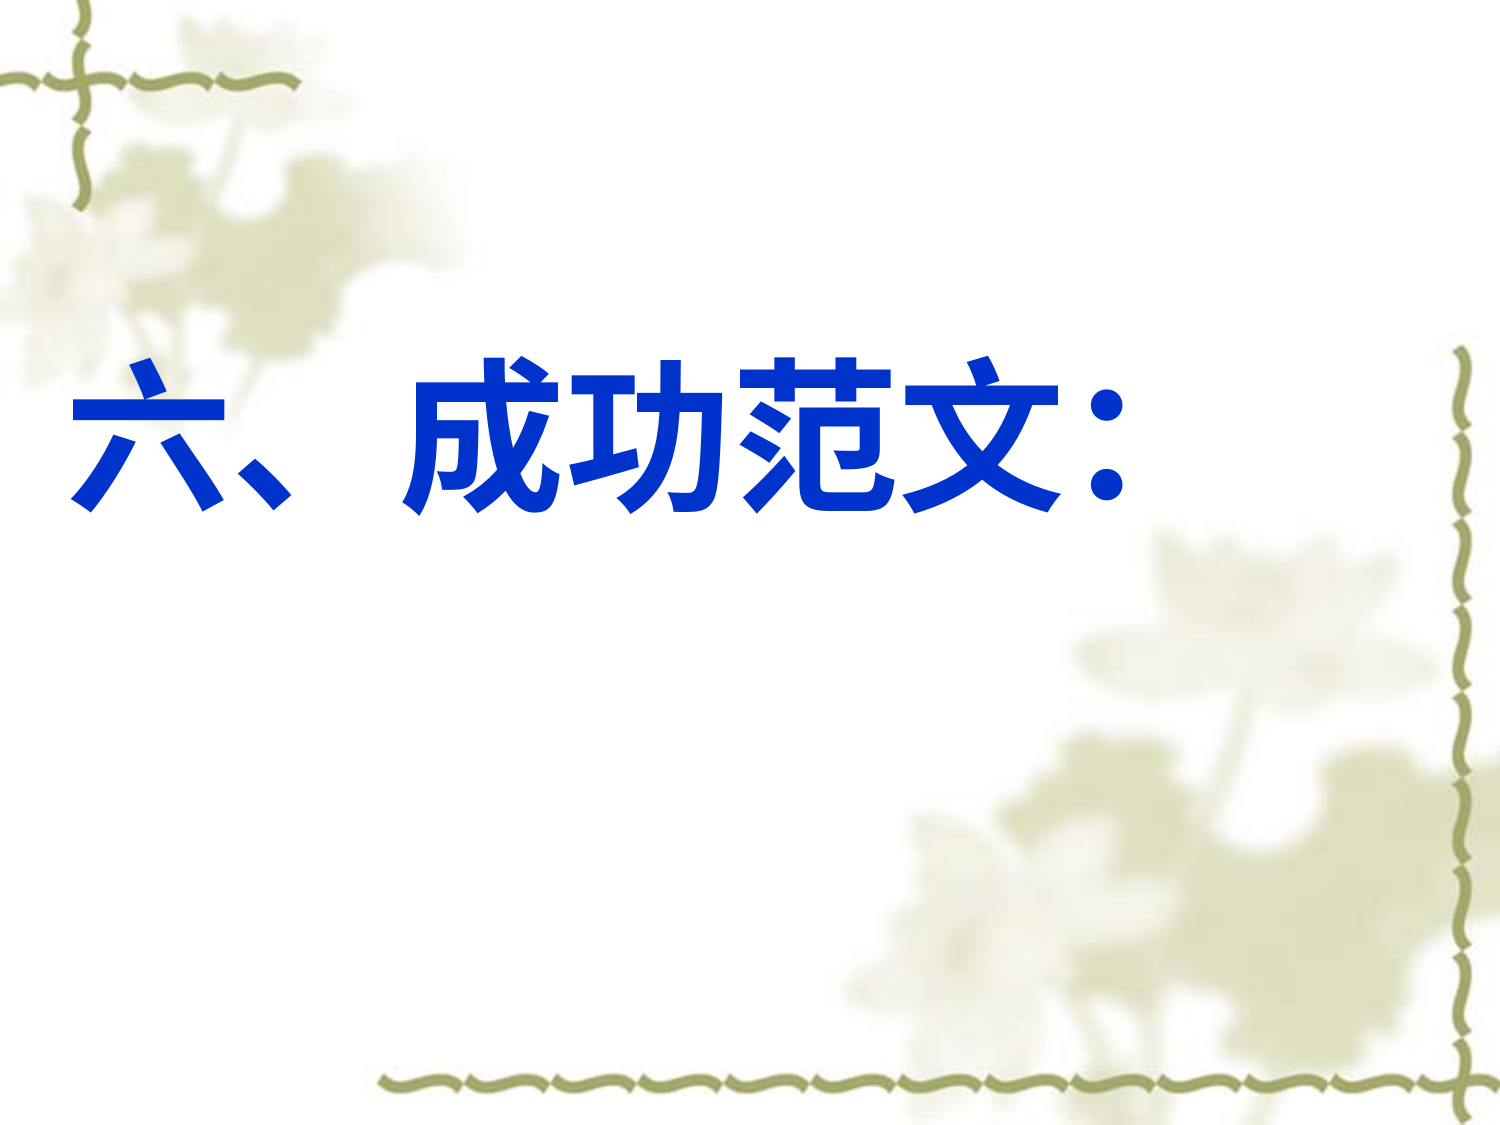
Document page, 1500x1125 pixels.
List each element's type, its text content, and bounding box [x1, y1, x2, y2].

list 六、成功范文： [49, 324, 1452, 963]
picture [0, 0, 1500, 1125]
